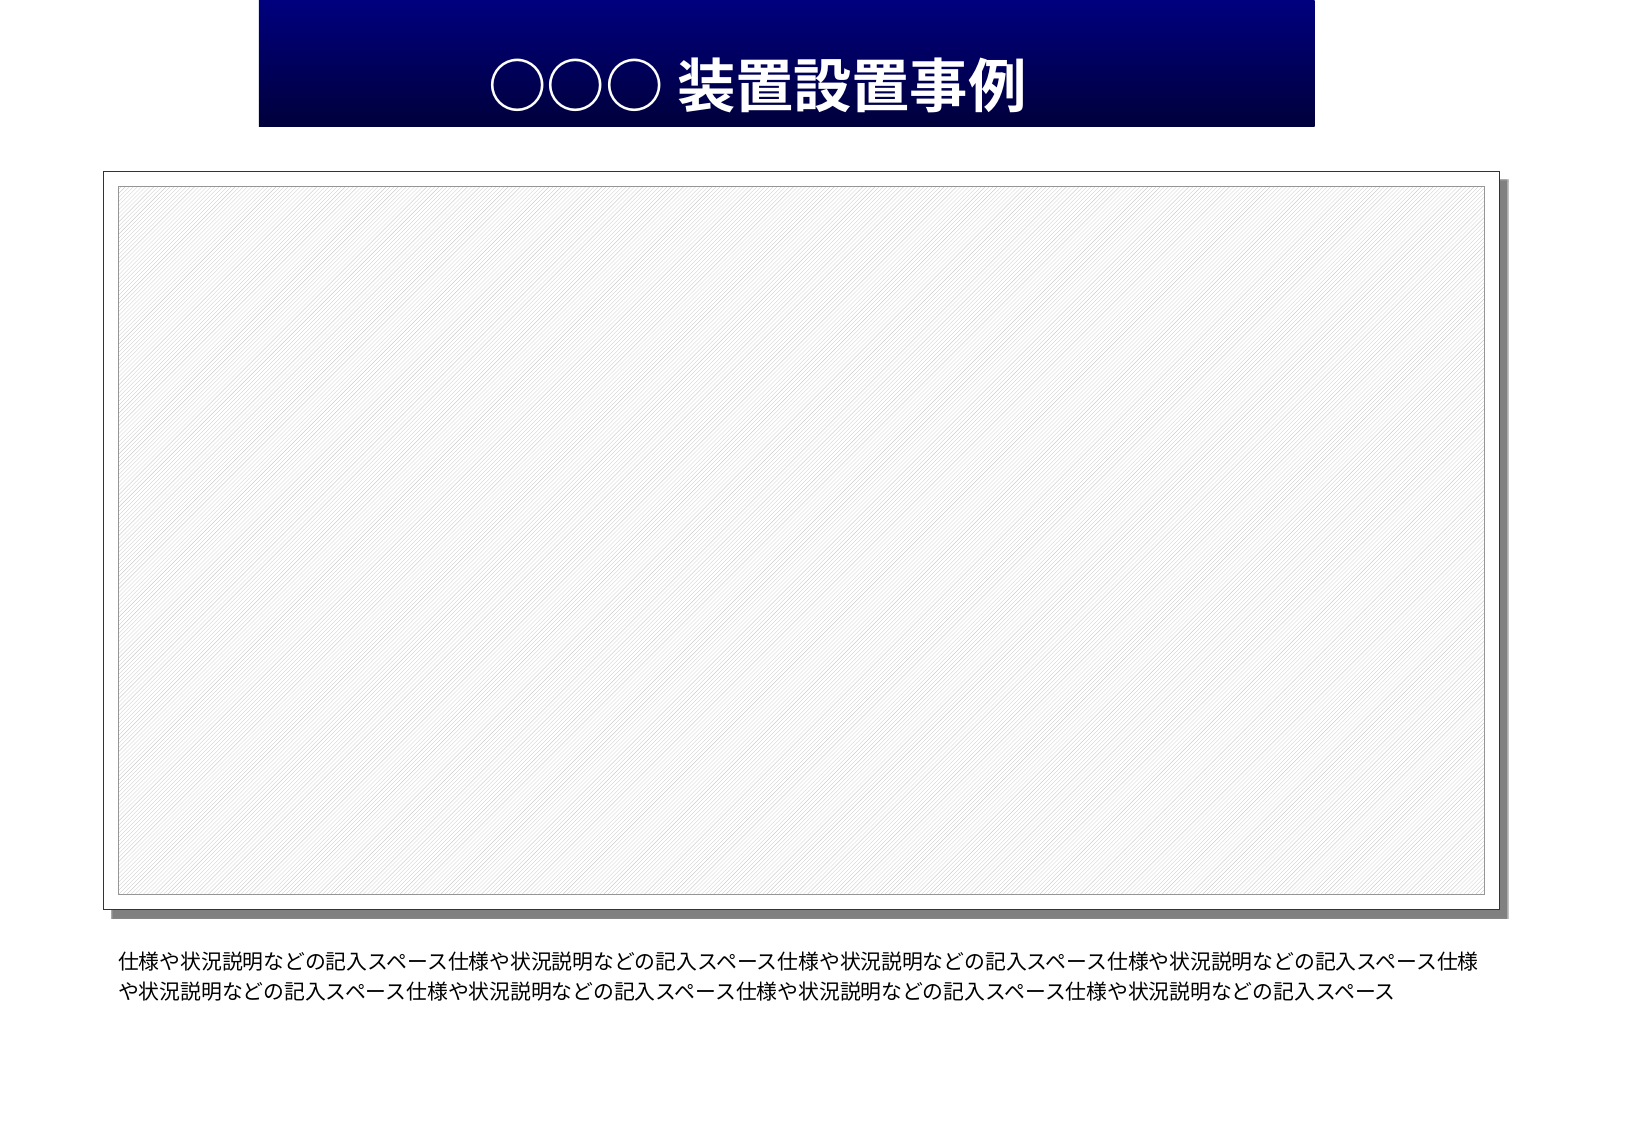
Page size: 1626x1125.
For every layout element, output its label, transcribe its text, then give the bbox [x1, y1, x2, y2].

text_box [103, 171, 1500, 910]
text_box ○○○装置設置事例 [258, 0, 1315, 127]
text_box [118, 185, 1485, 895]
text_box 仕様や状況説明などの記入スペース仕様や状況説明などの記入スペース仕様や状況説明などの記入スペース仕様や状況説明などの記入スペース仕様や状況説明などの記入スペース仕様や状況説明などの記入スペース仕様や状況説明などの記入スペース仕様や状況説明などの記入スペース [103, 936, 1500, 1012]
